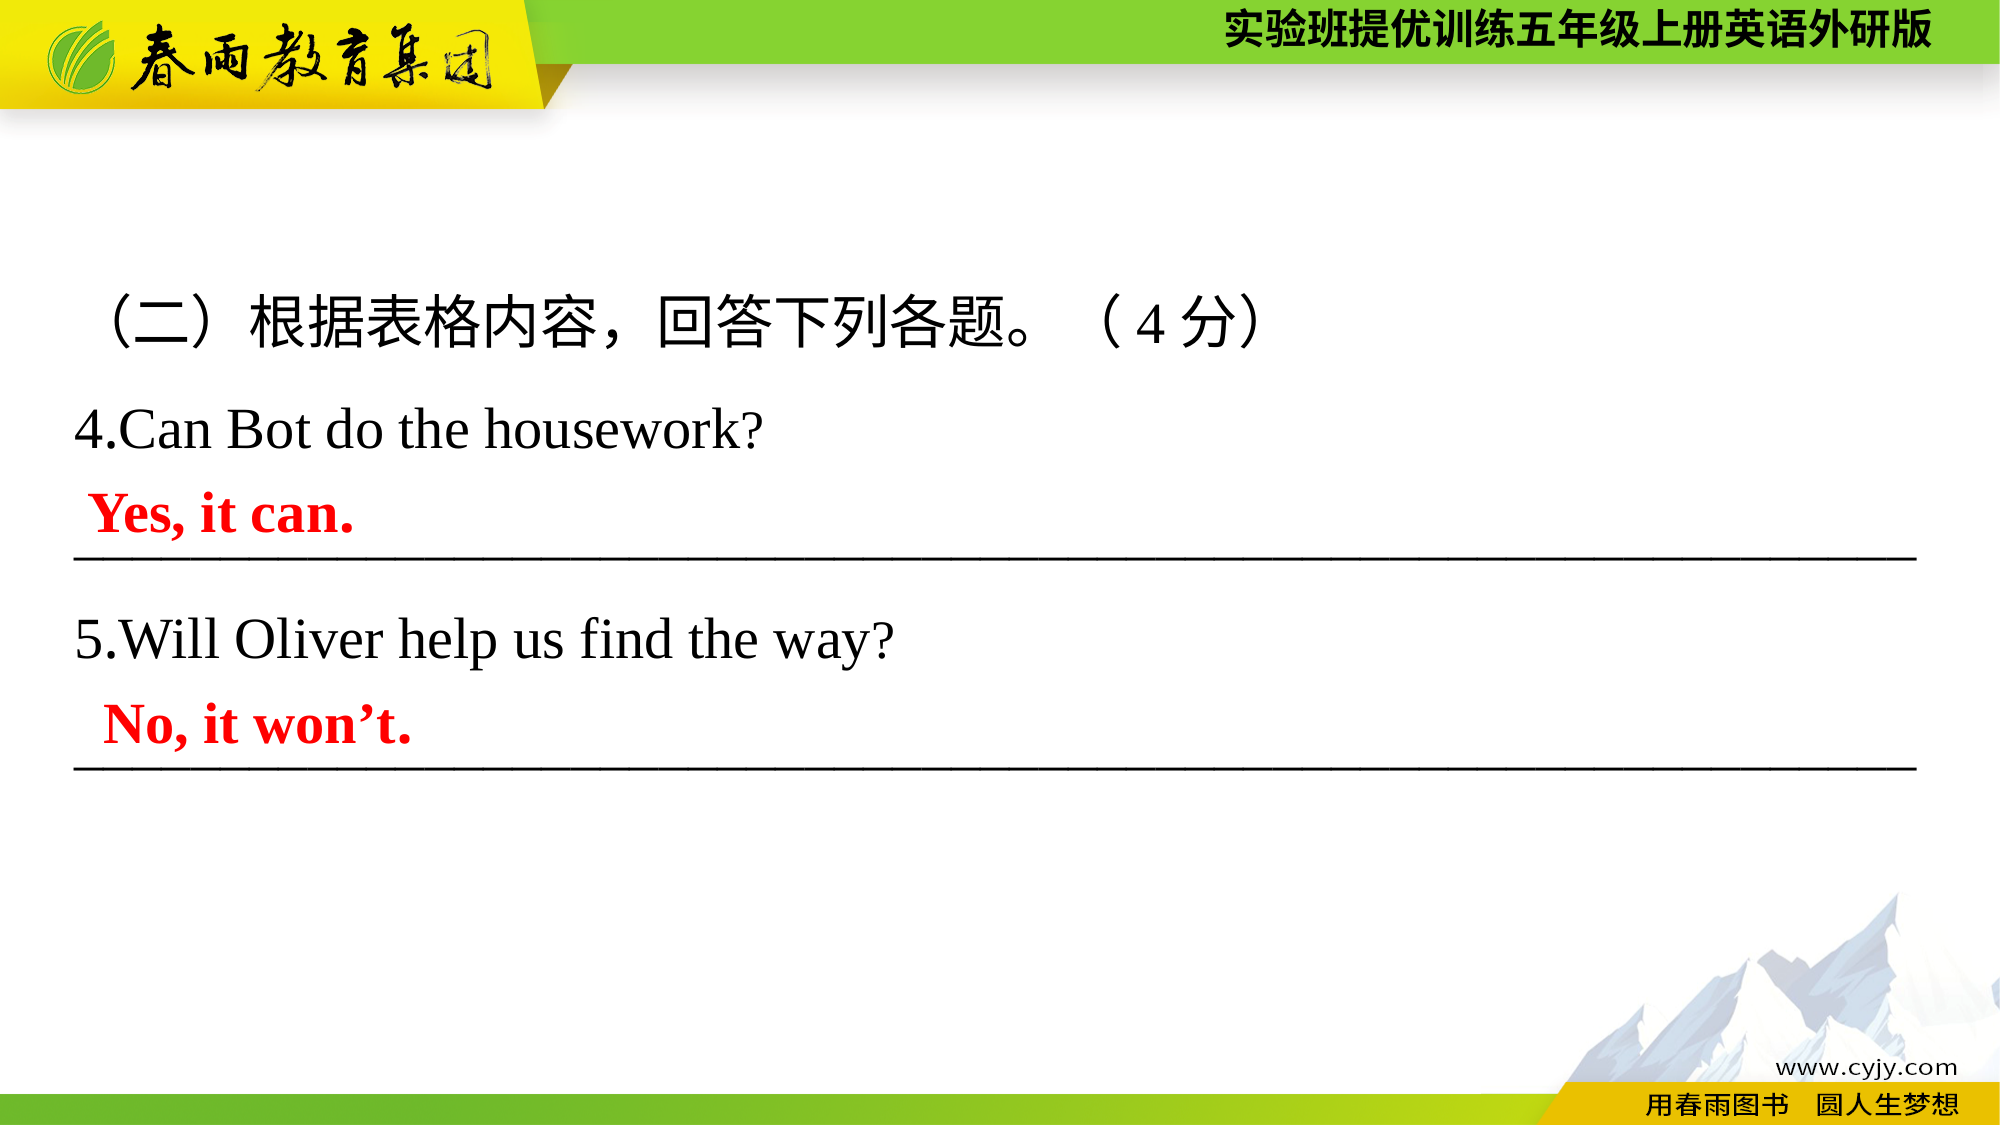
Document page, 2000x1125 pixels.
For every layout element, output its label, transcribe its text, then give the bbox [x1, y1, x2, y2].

list （二）根据表格内容，回答下列各题。（4分） 4.Can Bot do the housework? _______________________________________________________________ 5.Will Oliver help us find the way? _______________________________________________________________ [59, 243, 1944, 776]
picture [0, 0, 2000, 1125]
text_box Yes, it can. [73, 466, 371, 551]
text_box No, it won’t. [88, 678, 428, 763]
